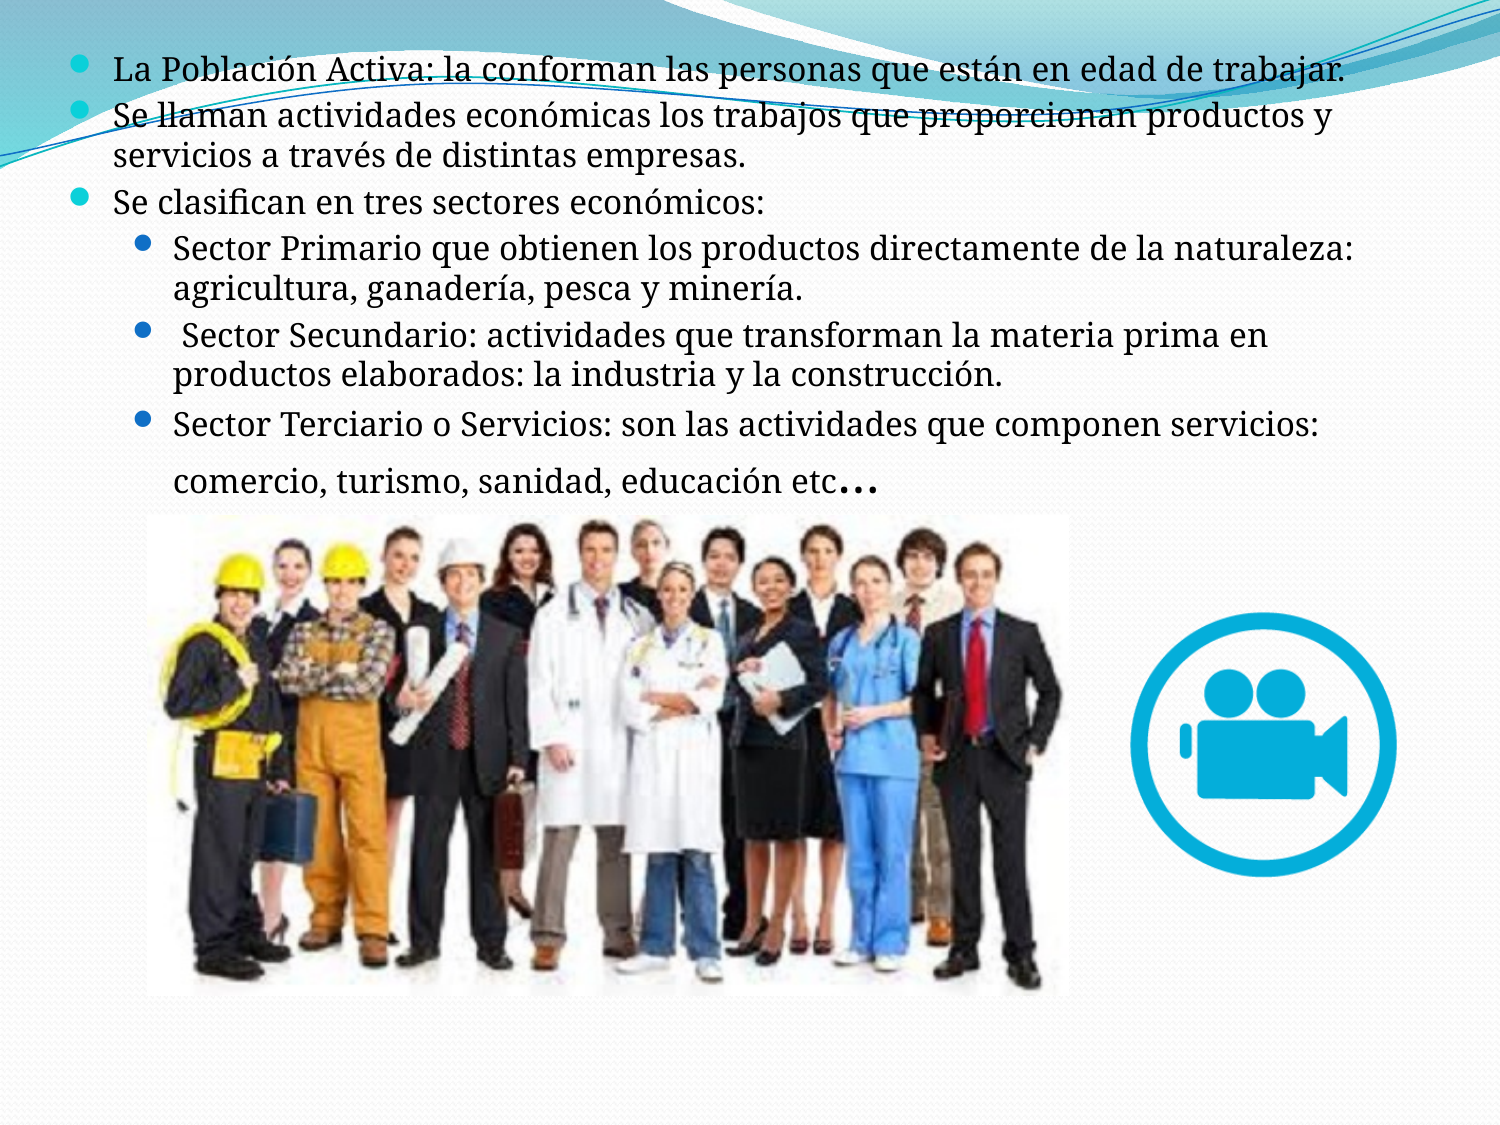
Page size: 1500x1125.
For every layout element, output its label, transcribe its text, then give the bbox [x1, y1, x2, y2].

picture [1127, 609, 1400, 881]
list La Población Activa: la conforman las personas que están en edad de trabajar. Se llaman actividades económicas los trabajos que proporcionan productos y servicios a través de distintas empresas. Se clasifican en tres sectores económicos: Sector Primario que obtienen los productos directamente de la naturaleza: agricultura, ganadería, pesca y minería. Sector Secundario: actividades que transforman la materia prima en productos elaborados: la industria y la construcción. Sector Terciario o Servicios: son las actividades que componen servicios: comercio, turismo, sanidad, educación etc… [53, 40, 1404, 622]
picture [147, 514, 1070, 996]
